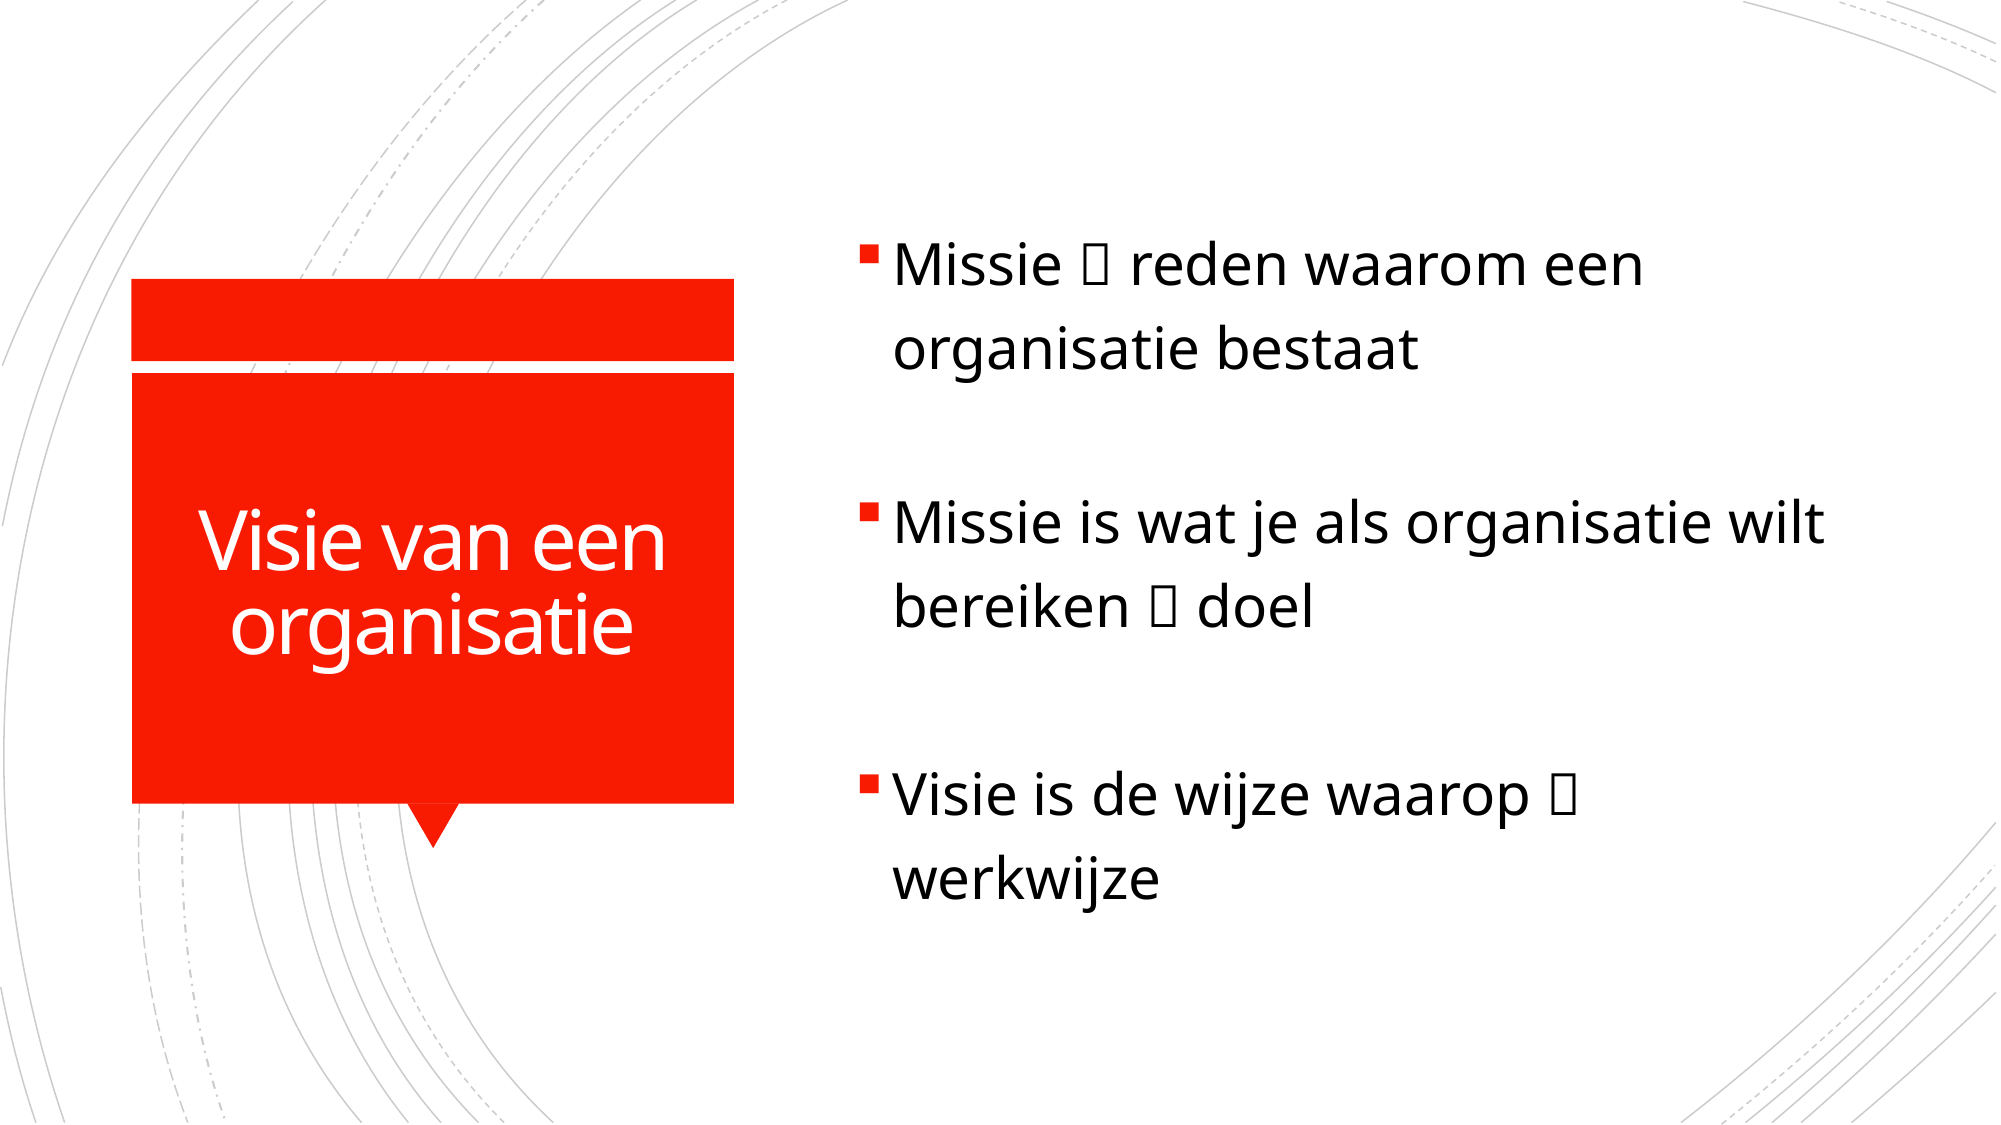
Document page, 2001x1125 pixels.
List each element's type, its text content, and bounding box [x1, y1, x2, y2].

list Missie  reden waarom een organisatie bestaat Missie is wat je als organisatie wilt bereiken  doel Visie is de wijze waarop  werkwijze [839, 131, 1871, 993]
title Visie van een organisatie [145, 385, 720, 789]
